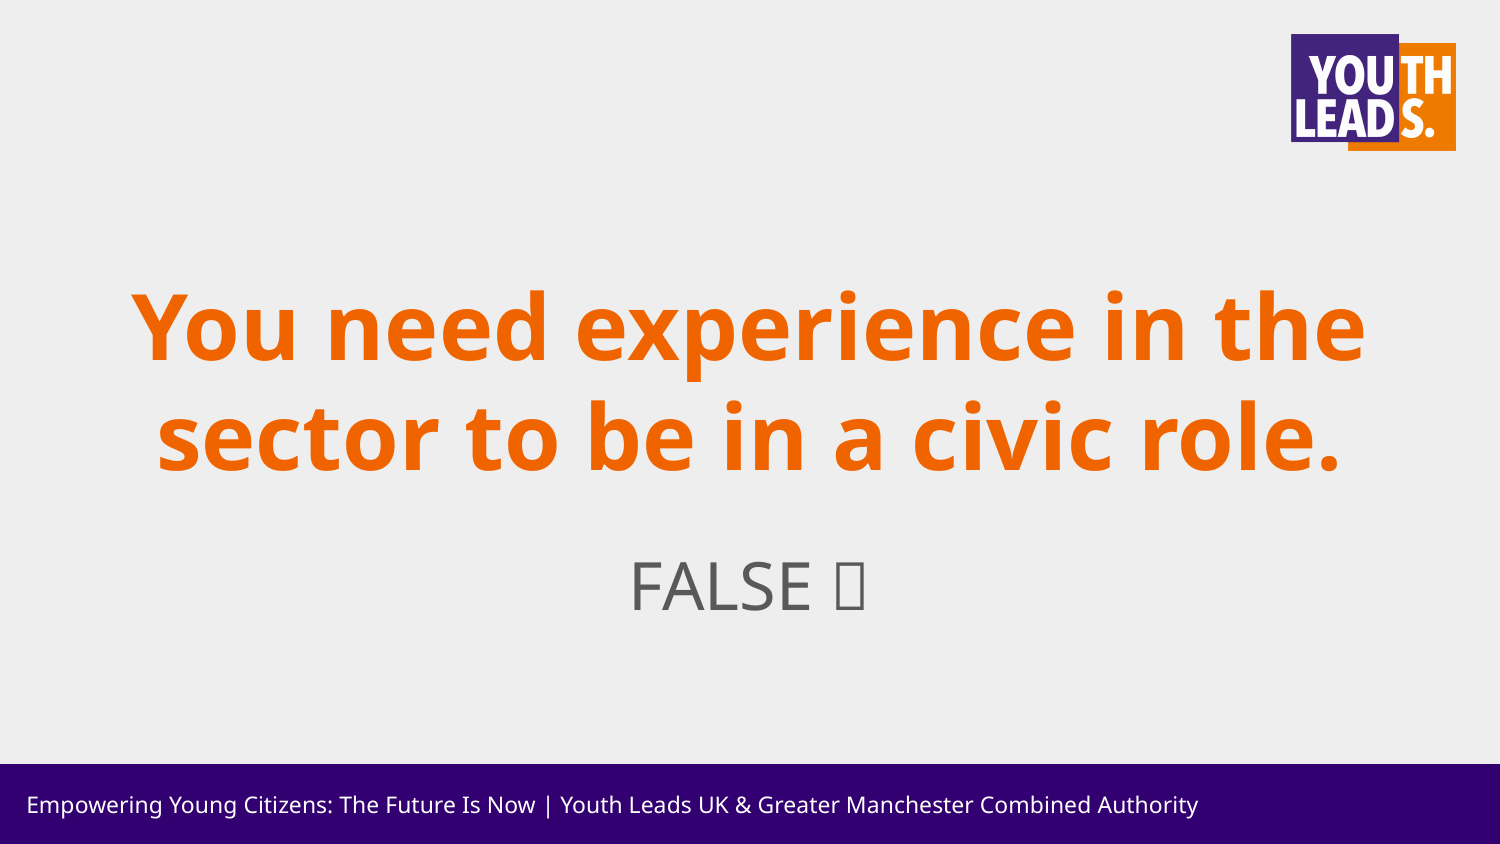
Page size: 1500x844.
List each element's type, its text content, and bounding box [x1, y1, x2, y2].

list FALSE ❌ [51, 517, 1449, 731]
picture [1291, 34, 1456, 151]
title You need experience in the sector to be in a civic role. [51, 181, 1449, 504]
